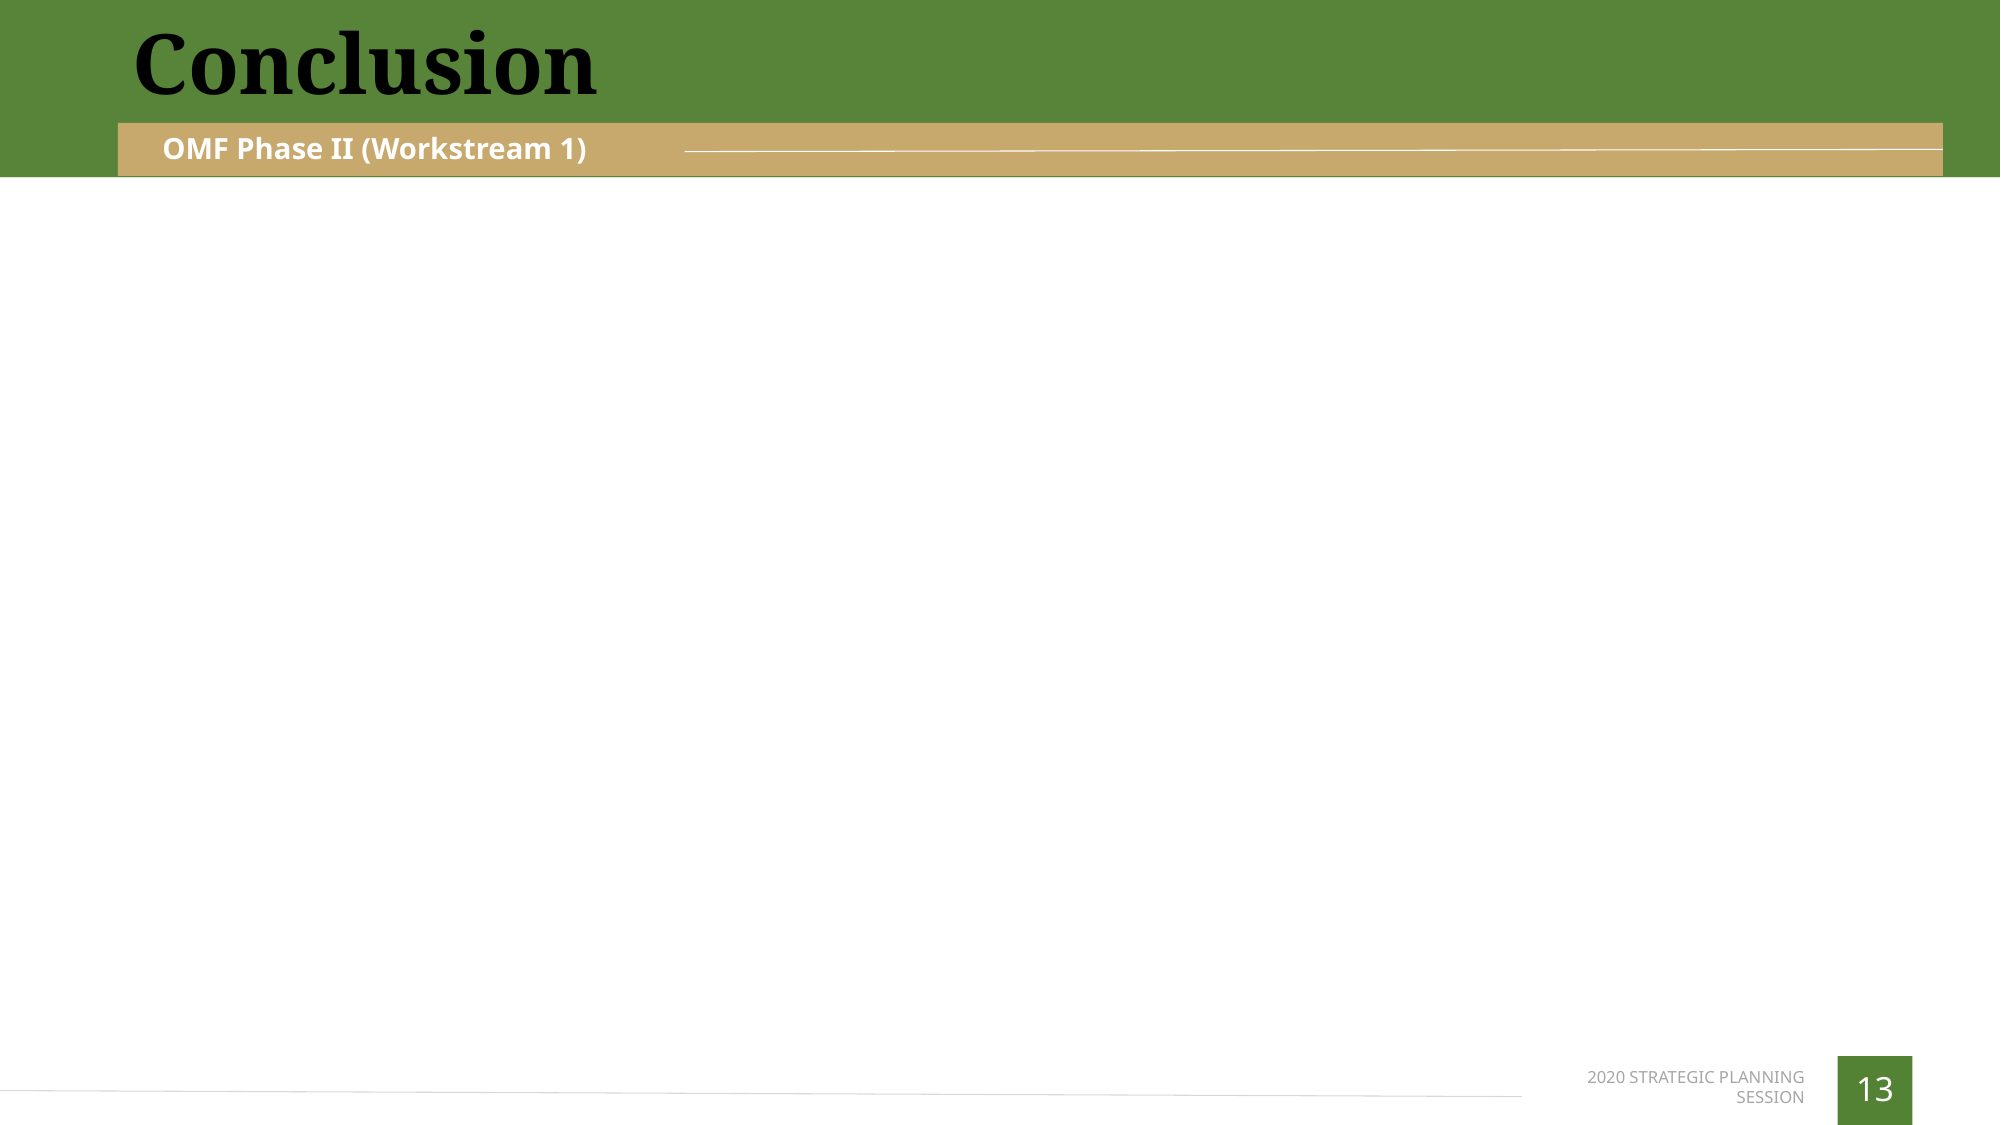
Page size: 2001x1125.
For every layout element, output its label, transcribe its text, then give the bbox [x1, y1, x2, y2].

text_box OMF Phase II (Workstream 1) [162, 135, 685, 166]
text_box Conclusion [117, 0, 2000, 135]
text_box [0, 0, 2000, 178]
text_box [117, 135, 1943, 176]
